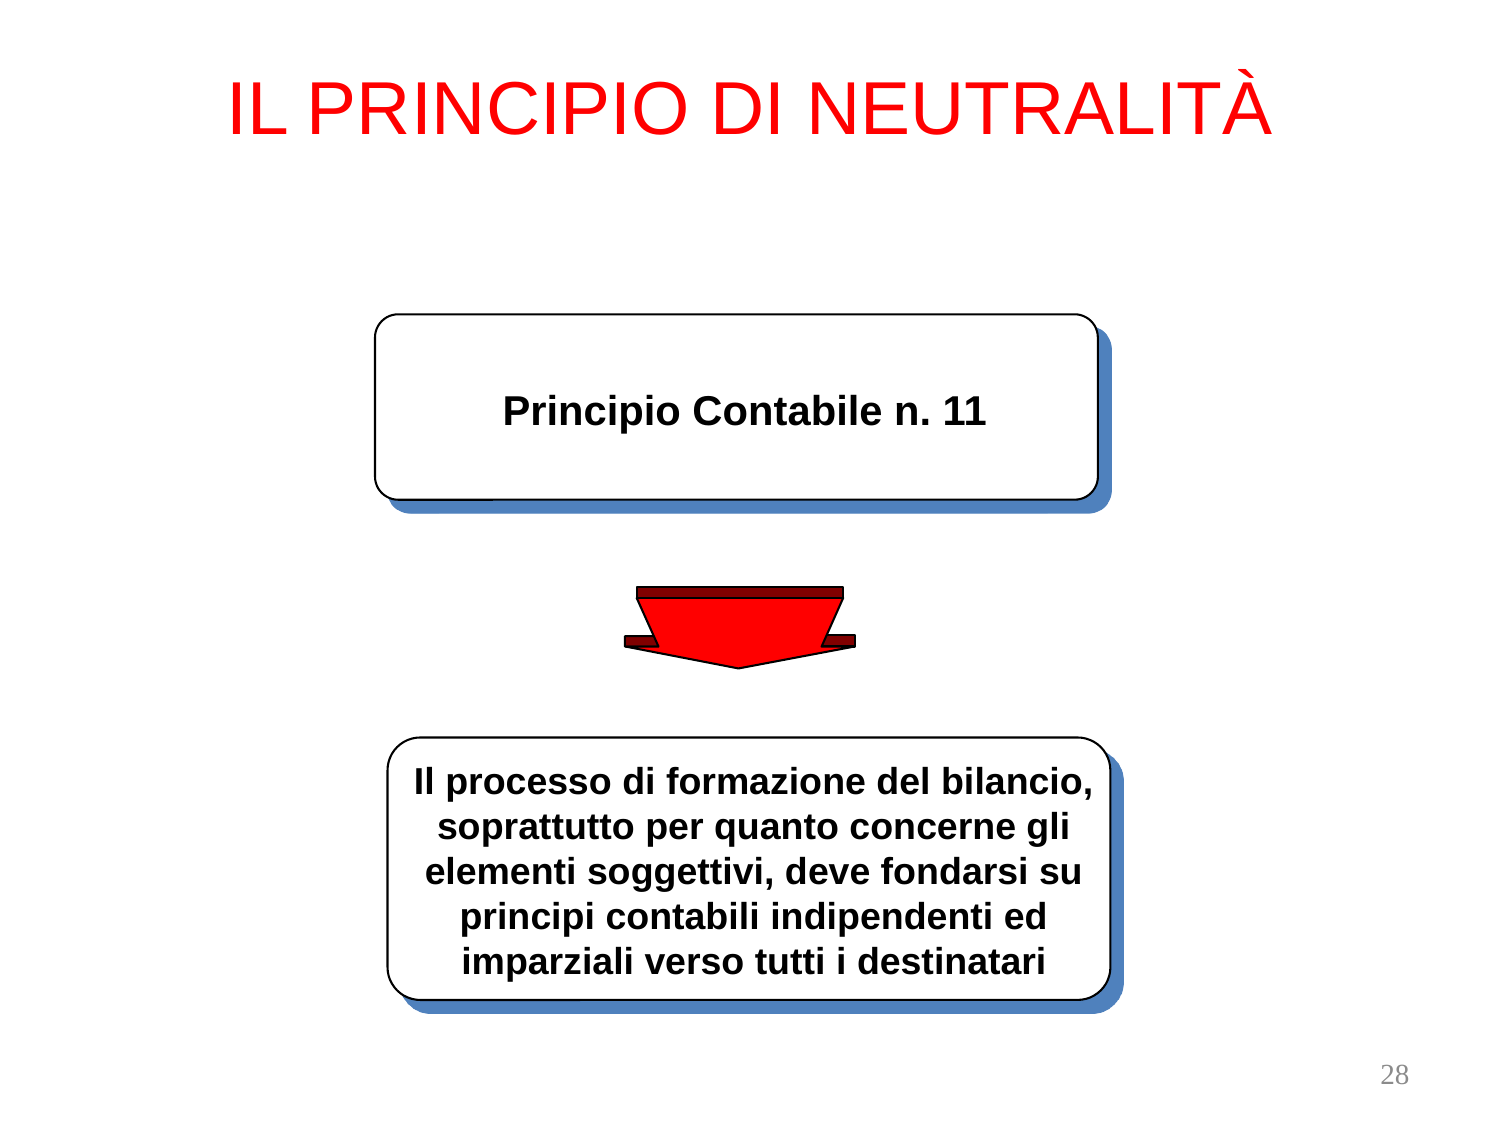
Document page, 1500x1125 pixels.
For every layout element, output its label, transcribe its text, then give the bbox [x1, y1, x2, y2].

text_box Il processo di formazione del bilancio, soprattutto per quanto concerne gli elementi soggettivi, deve fondarsi su principi contabili indipendenti ed imparziali verso tutti i destinatari [387, 749, 1121, 990]
text_box [395, 737, 1103, 749]
text_box [396, 990, 1102, 1000]
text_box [374, 314, 1099, 500]
slide_number 28 [1074, 1042, 1425, 1103]
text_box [624, 586, 856, 669]
text_box IL PRINCIPIO DI NEUTRALITÀ [0, 62, 1500, 158]
